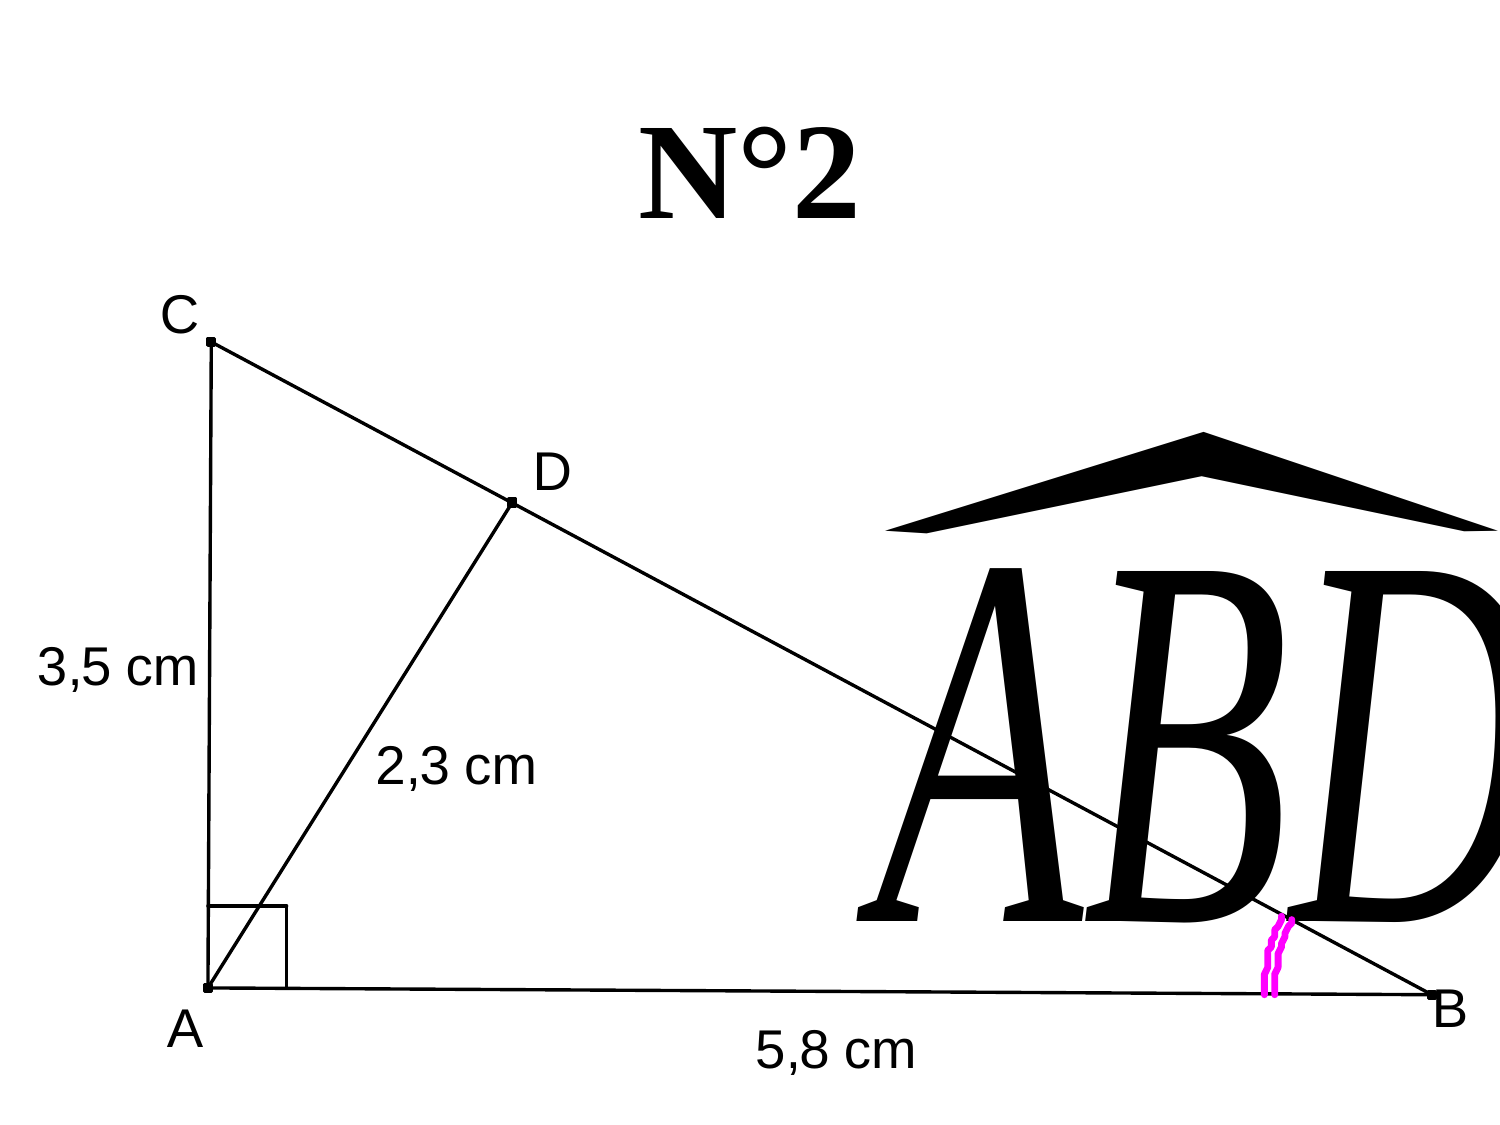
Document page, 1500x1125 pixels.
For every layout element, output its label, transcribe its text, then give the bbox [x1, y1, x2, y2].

picture [17, 243, 1500, 1088]
title N°2 [0, 30, 1500, 298]
